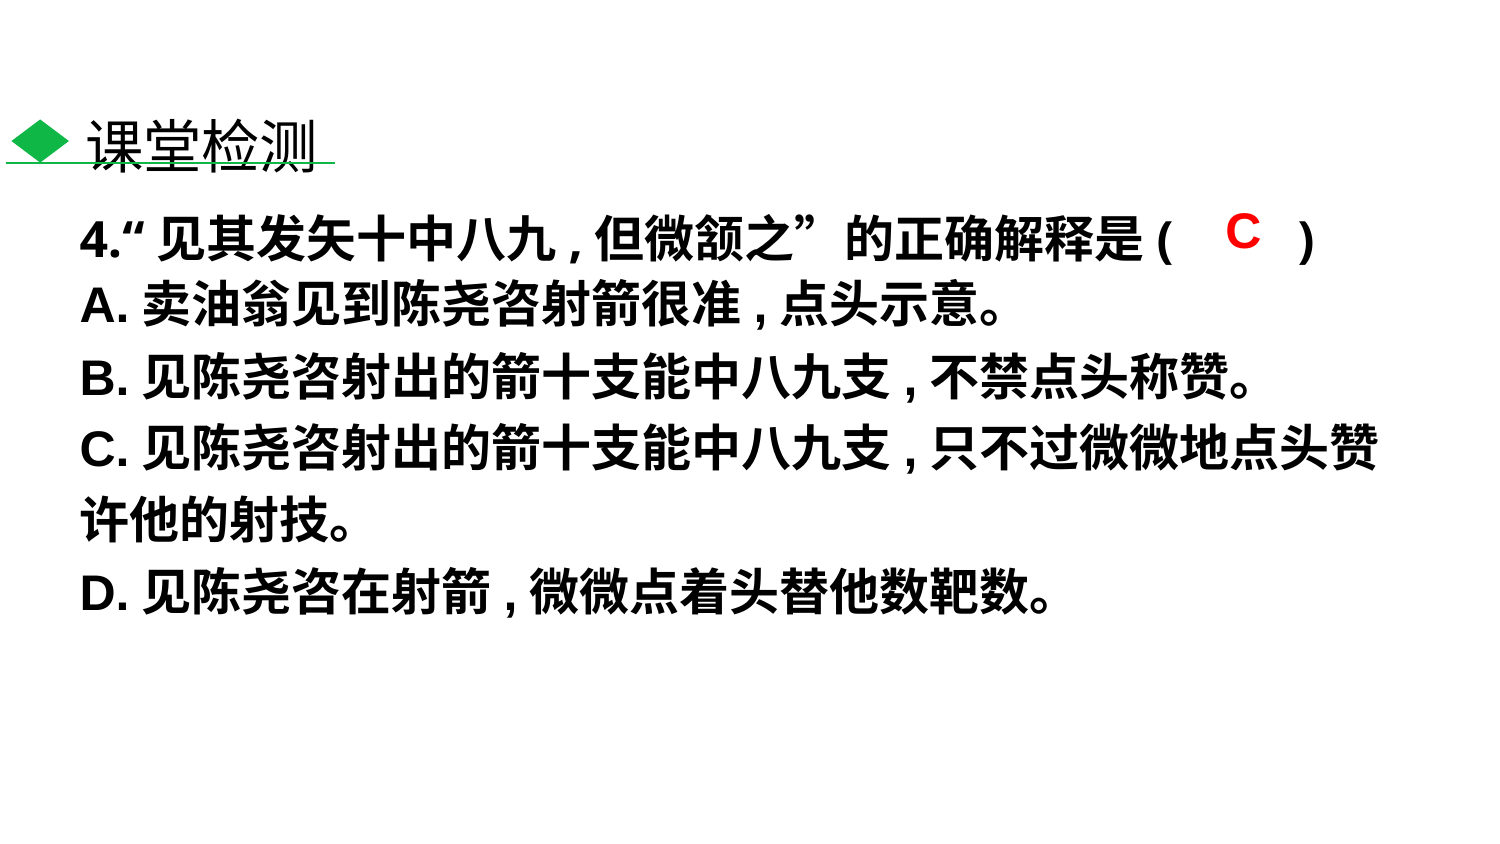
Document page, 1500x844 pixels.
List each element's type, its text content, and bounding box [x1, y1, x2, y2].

text_box 4.“见其发矢十中八九,但微颔之”的正确解释是( ) [64, 187, 1400, 275]
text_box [5, 102, 336, 189]
text_box A.卖油翁见到陈尧咨射箭很准,点头示意。 B.见陈尧咨射出的箭十支能中八九支,不禁点头称赞。 C.见陈尧咨射出的箭十支能中八九支,只不过微微地点头赞许他的射技。 D.见陈尧咨在射箭,微微点着头替他数靶数。 [64, 275, 1400, 629]
